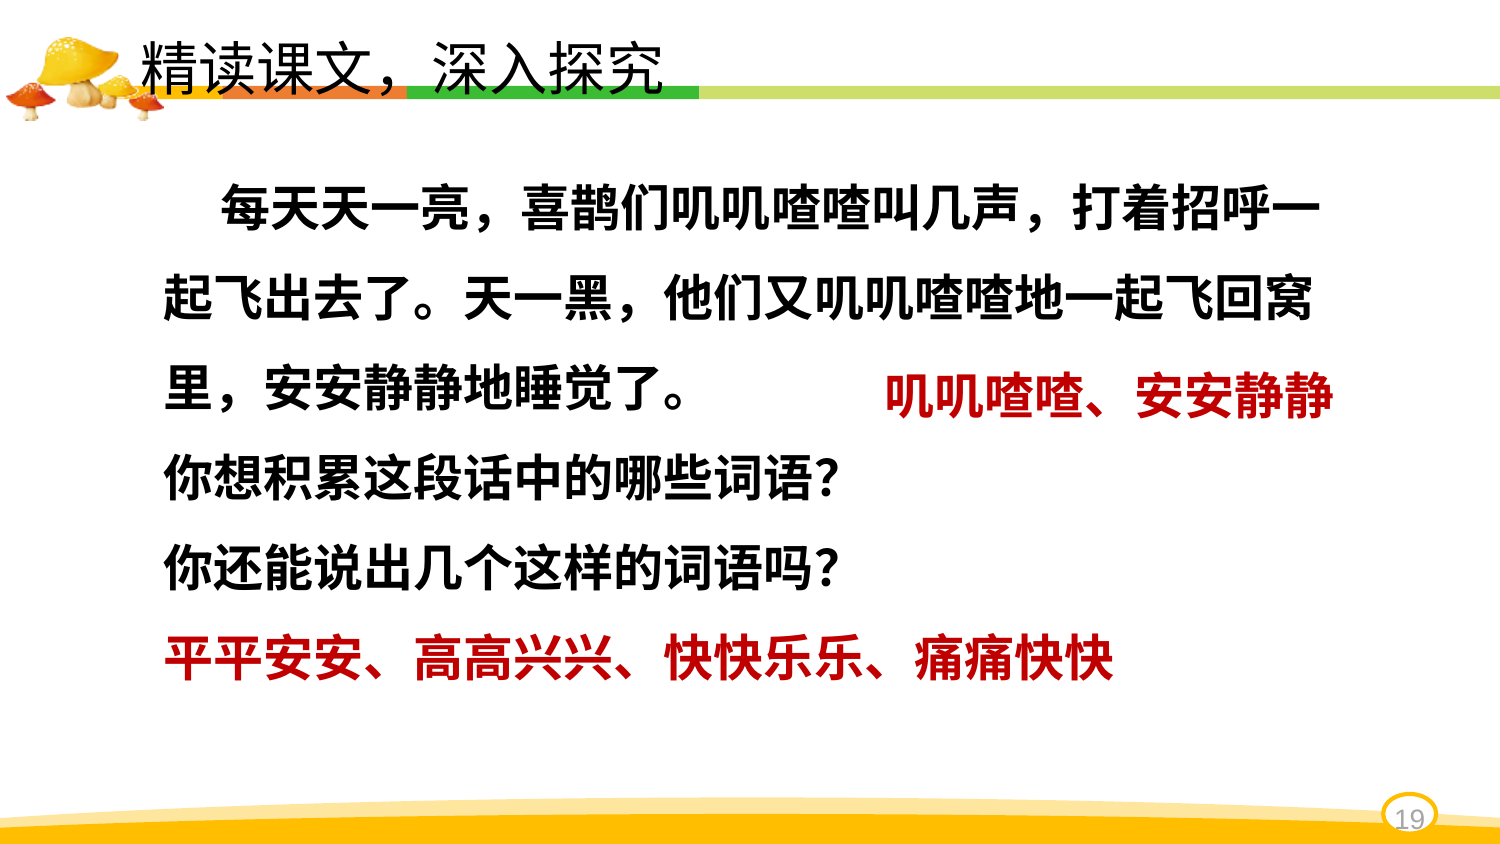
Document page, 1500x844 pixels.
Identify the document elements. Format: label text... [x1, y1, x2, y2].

text_box 每天天一亮，喜鹊们叽叽喳喳叫几声，打着招呼一起飞出去了。天一黑，他们又叽叽喳喳地一起飞回窝里，安安静静地睡觉了。 你想积累这段话中的哪些词语？ 你还能说出几个这样的词语吗？ 平平安安、高高兴兴、快快乐乐、痛痛快快 [148, 138, 1370, 694]
text_box 叽叽喳喳、安安静静 [869, 357, 1366, 433]
picture [6, 37, 164, 121]
text_box 精读课文，深入探究 [125, 24, 680, 110]
